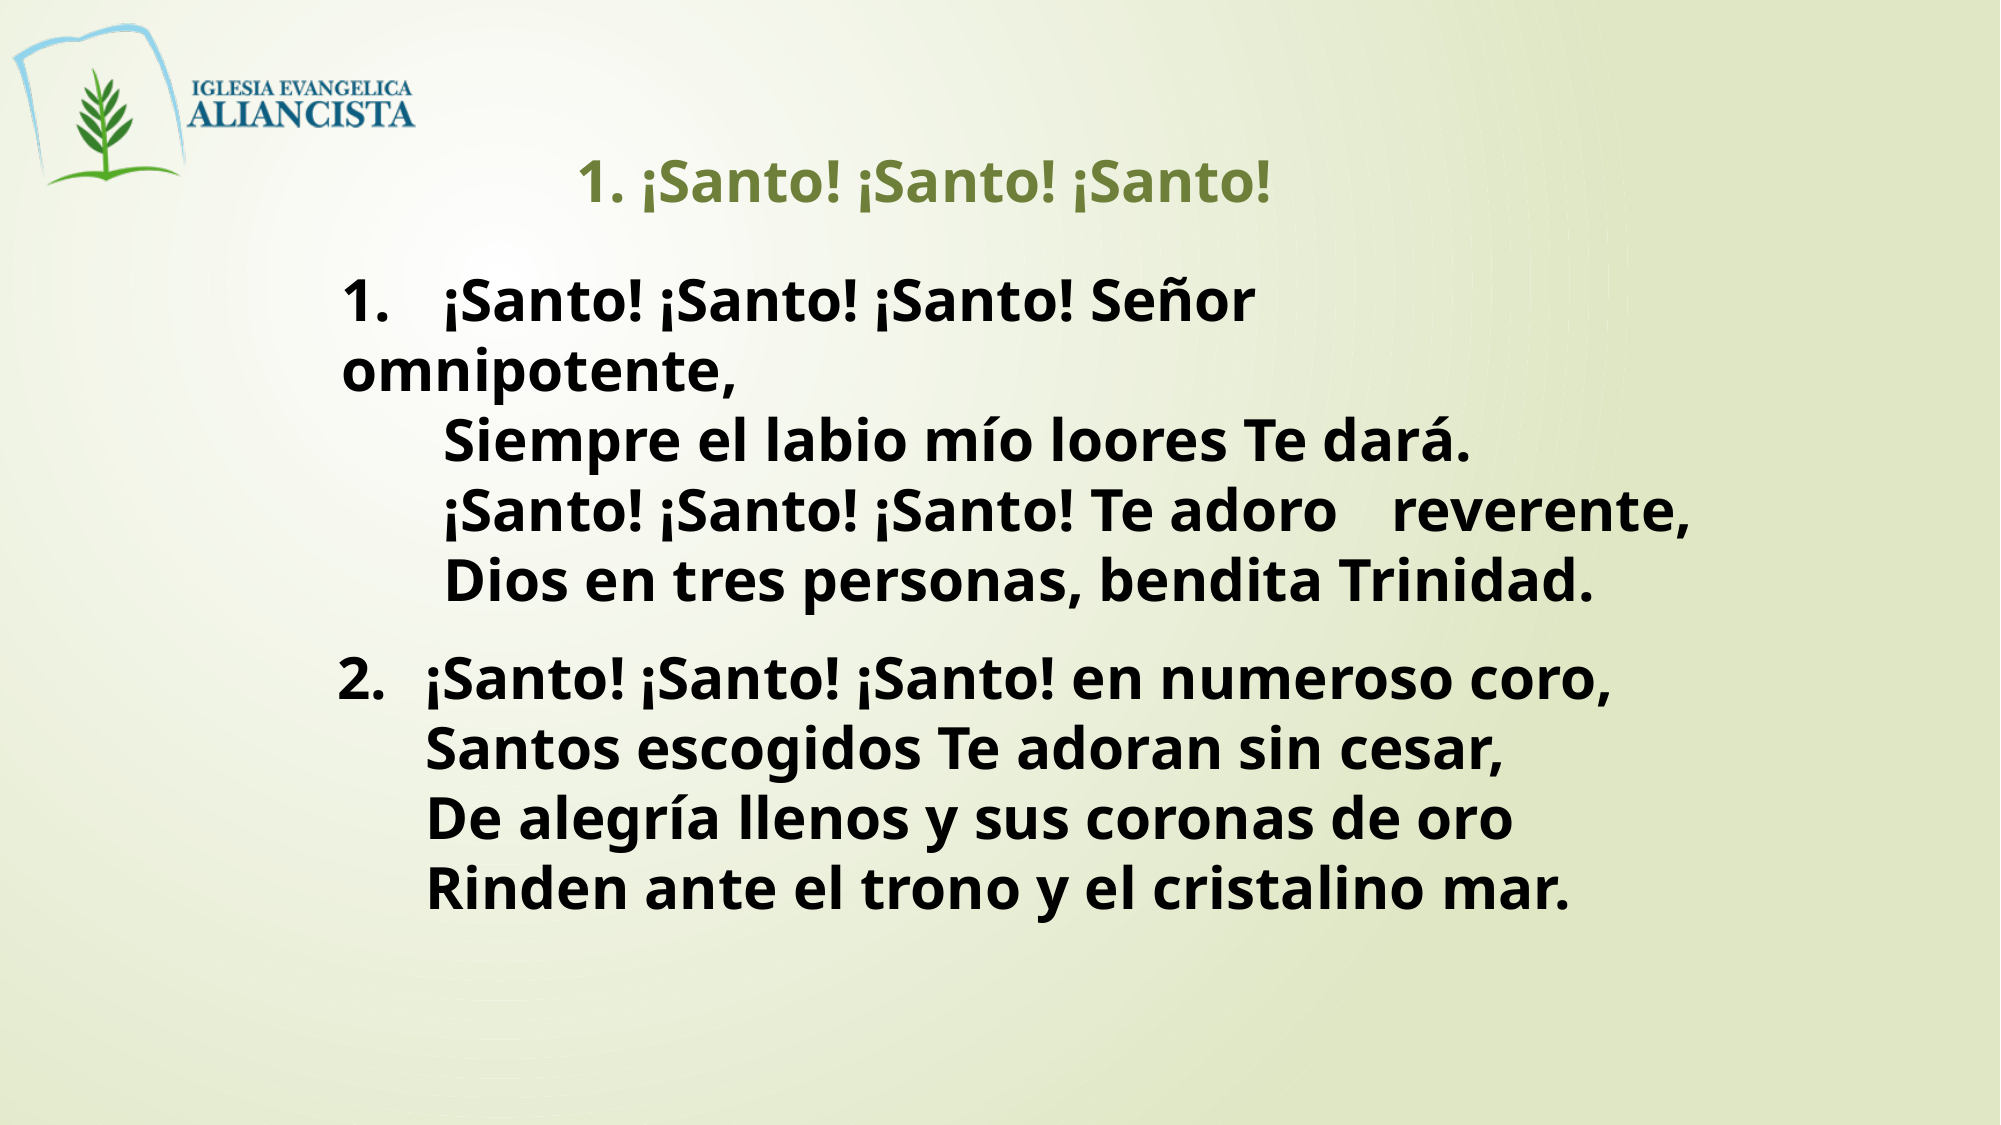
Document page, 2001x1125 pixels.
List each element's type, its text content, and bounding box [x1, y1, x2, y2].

text_box 1. ¡Santo! ¡Santo! ¡Santo! Señor omnipotente, Siempre el labio mío loores Te dará. ¡Santo! ¡Santo! ¡Santo! Te adoro reverente, Dios en tres personas, bendita Trinidad. [326, 256, 1721, 621]
picture [12, 21, 417, 193]
text_box 2. ¡Santo! ¡Santo! ¡Santo! en numeroso coro, Santos escogidos Te adoran sin cesar, De alegría llenos y sus coronas de oro Rinden ante el trono y el cristalino mar. [322, 633, 1629, 999]
text_box 1. ¡Santo! ¡Santo! ¡Santo! [249, 137, 1600, 222]
